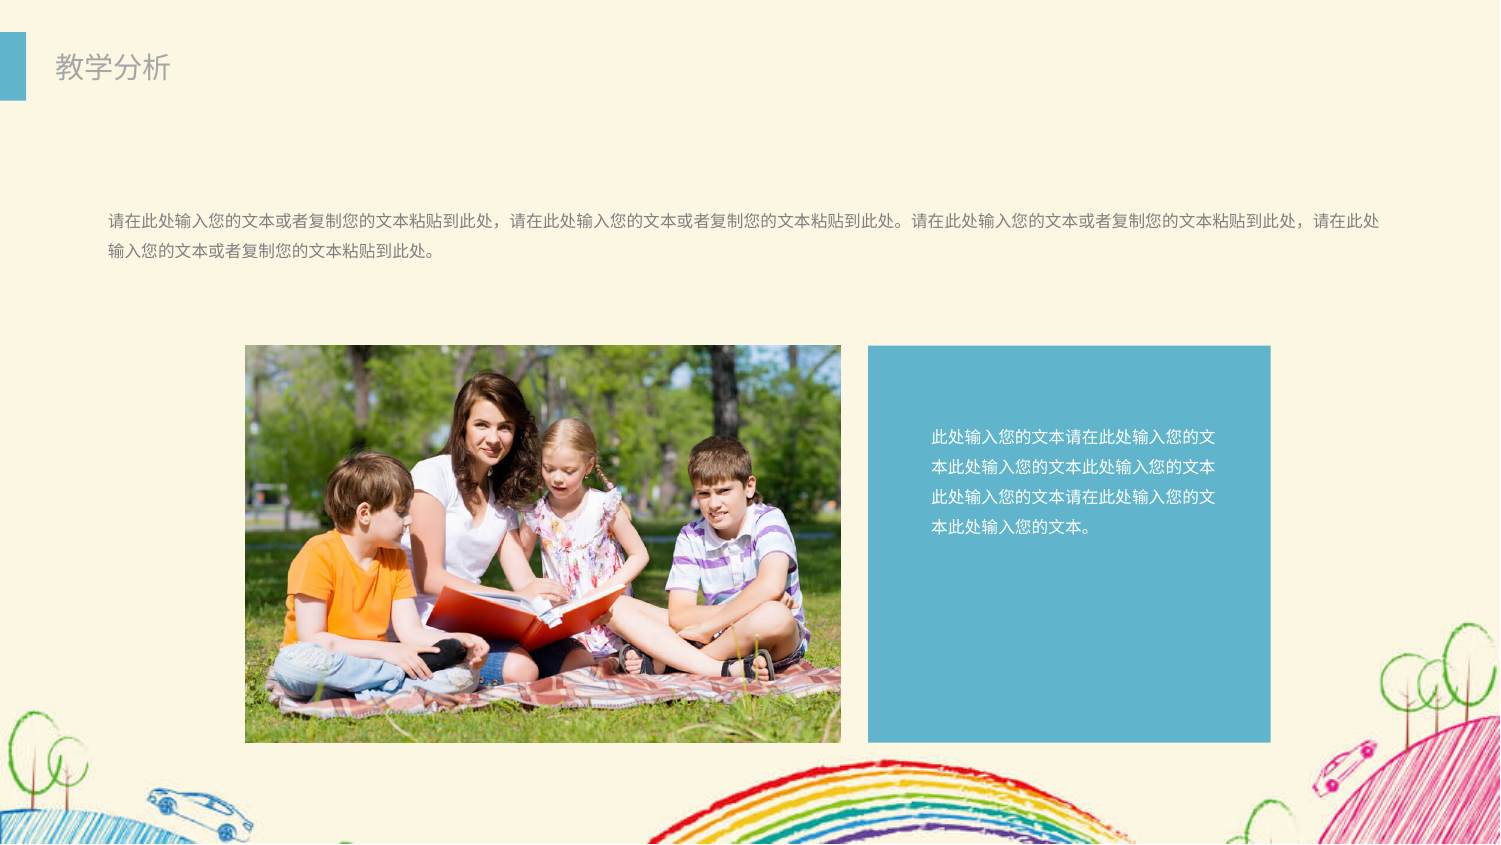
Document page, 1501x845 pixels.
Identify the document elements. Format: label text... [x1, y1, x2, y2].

text_box [0, 31, 27, 102]
text_box 请在此处输入您的文本或者复制您的文本粘贴到此处，请在此处输入您的文本或者复制您的文本粘贴到此处。请在此处输入您的文本或者复制您的文本粘贴到此处，请在此处输入您的文本或者复制您的文本粘贴到此处。 [93, 192, 1409, 268]
picture [0, 0, 1500, 844]
text_box 教学分析 [43, 43, 184, 91]
text_box 此处输入您的文本请在此处输入您的文本此处输入您的文本此处输入您的文本此处输入您的文本请在此处输入您的文本此处输入您的文本。 [916, 409, 1236, 694]
text_box [868, 345, 1271, 743]
